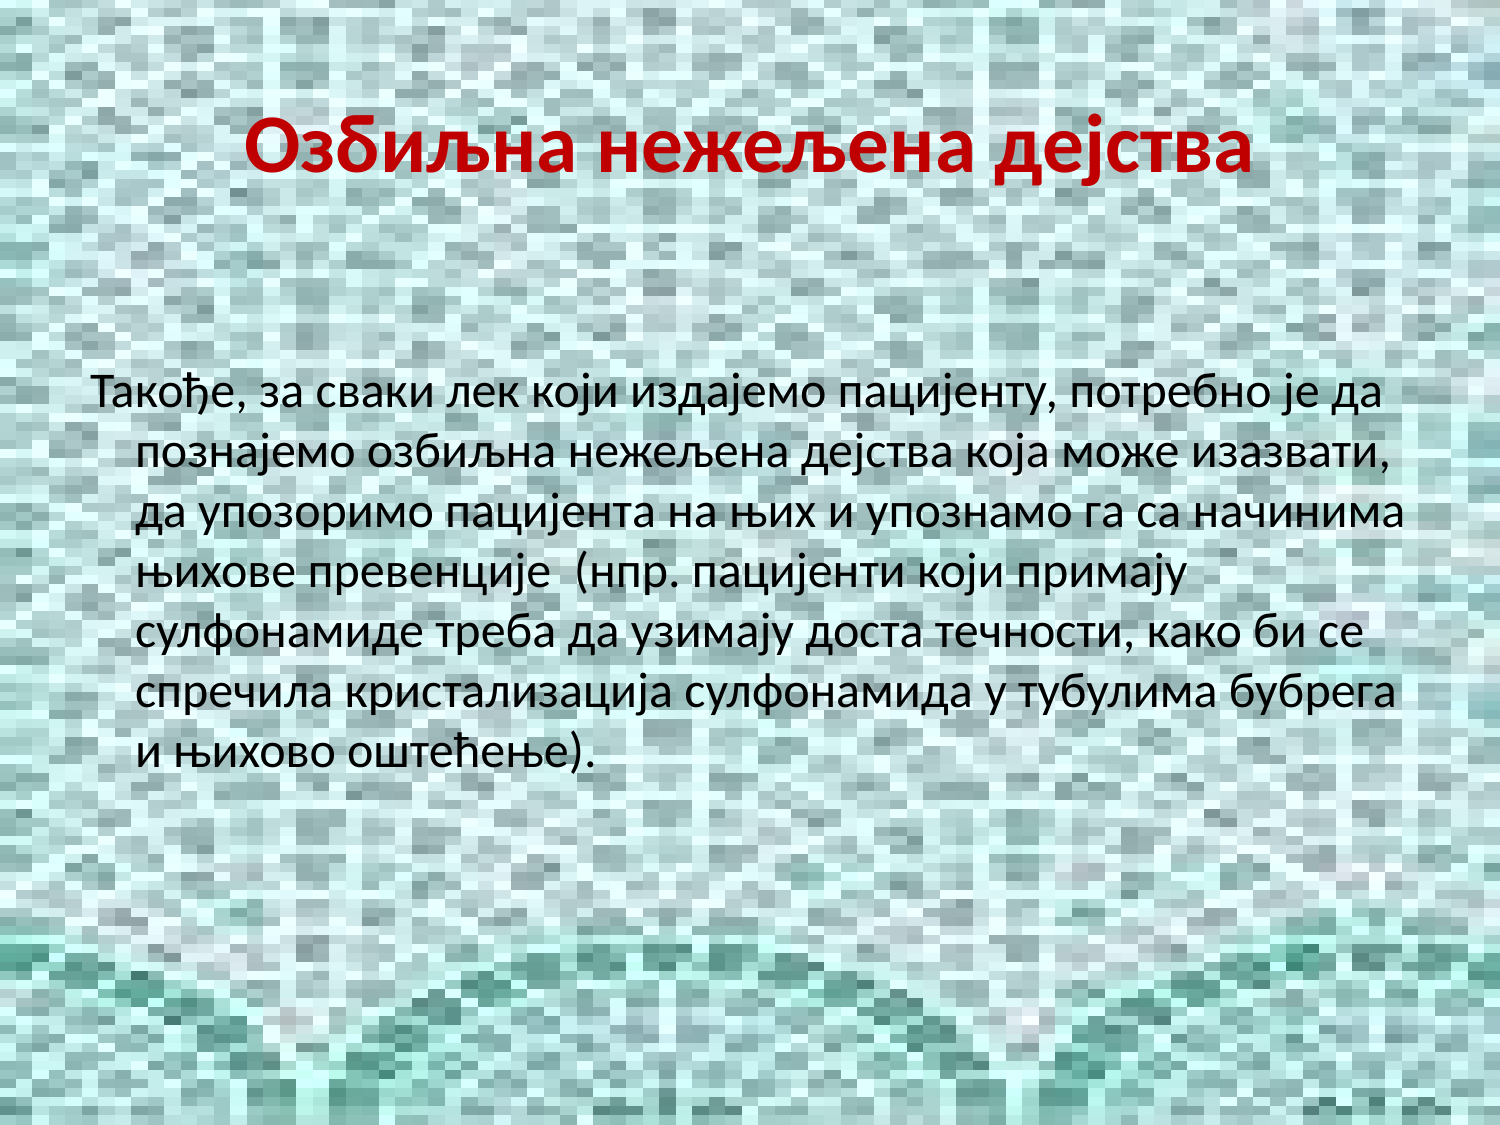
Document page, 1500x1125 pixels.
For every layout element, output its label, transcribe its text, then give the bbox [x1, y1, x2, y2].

picture [0, 0, 1500, 1125]
title Озбиљна нежељена дејства [75, 45, 1425, 233]
list Такође, за сваки лек који издајемо пацијенту, потребно је да познајемо озбиљна нежељена дејства која може изазвати, да упозоримо пацијента на њих и упознамо га са начинима њихове превенције (нпр. пацијенти који примају сулфонамиде треба да узимају доста течности, како би се спречила кристализација сулфонамида у тубулима бубрега и њихово оштећење). [75, 350, 1425, 1000]
